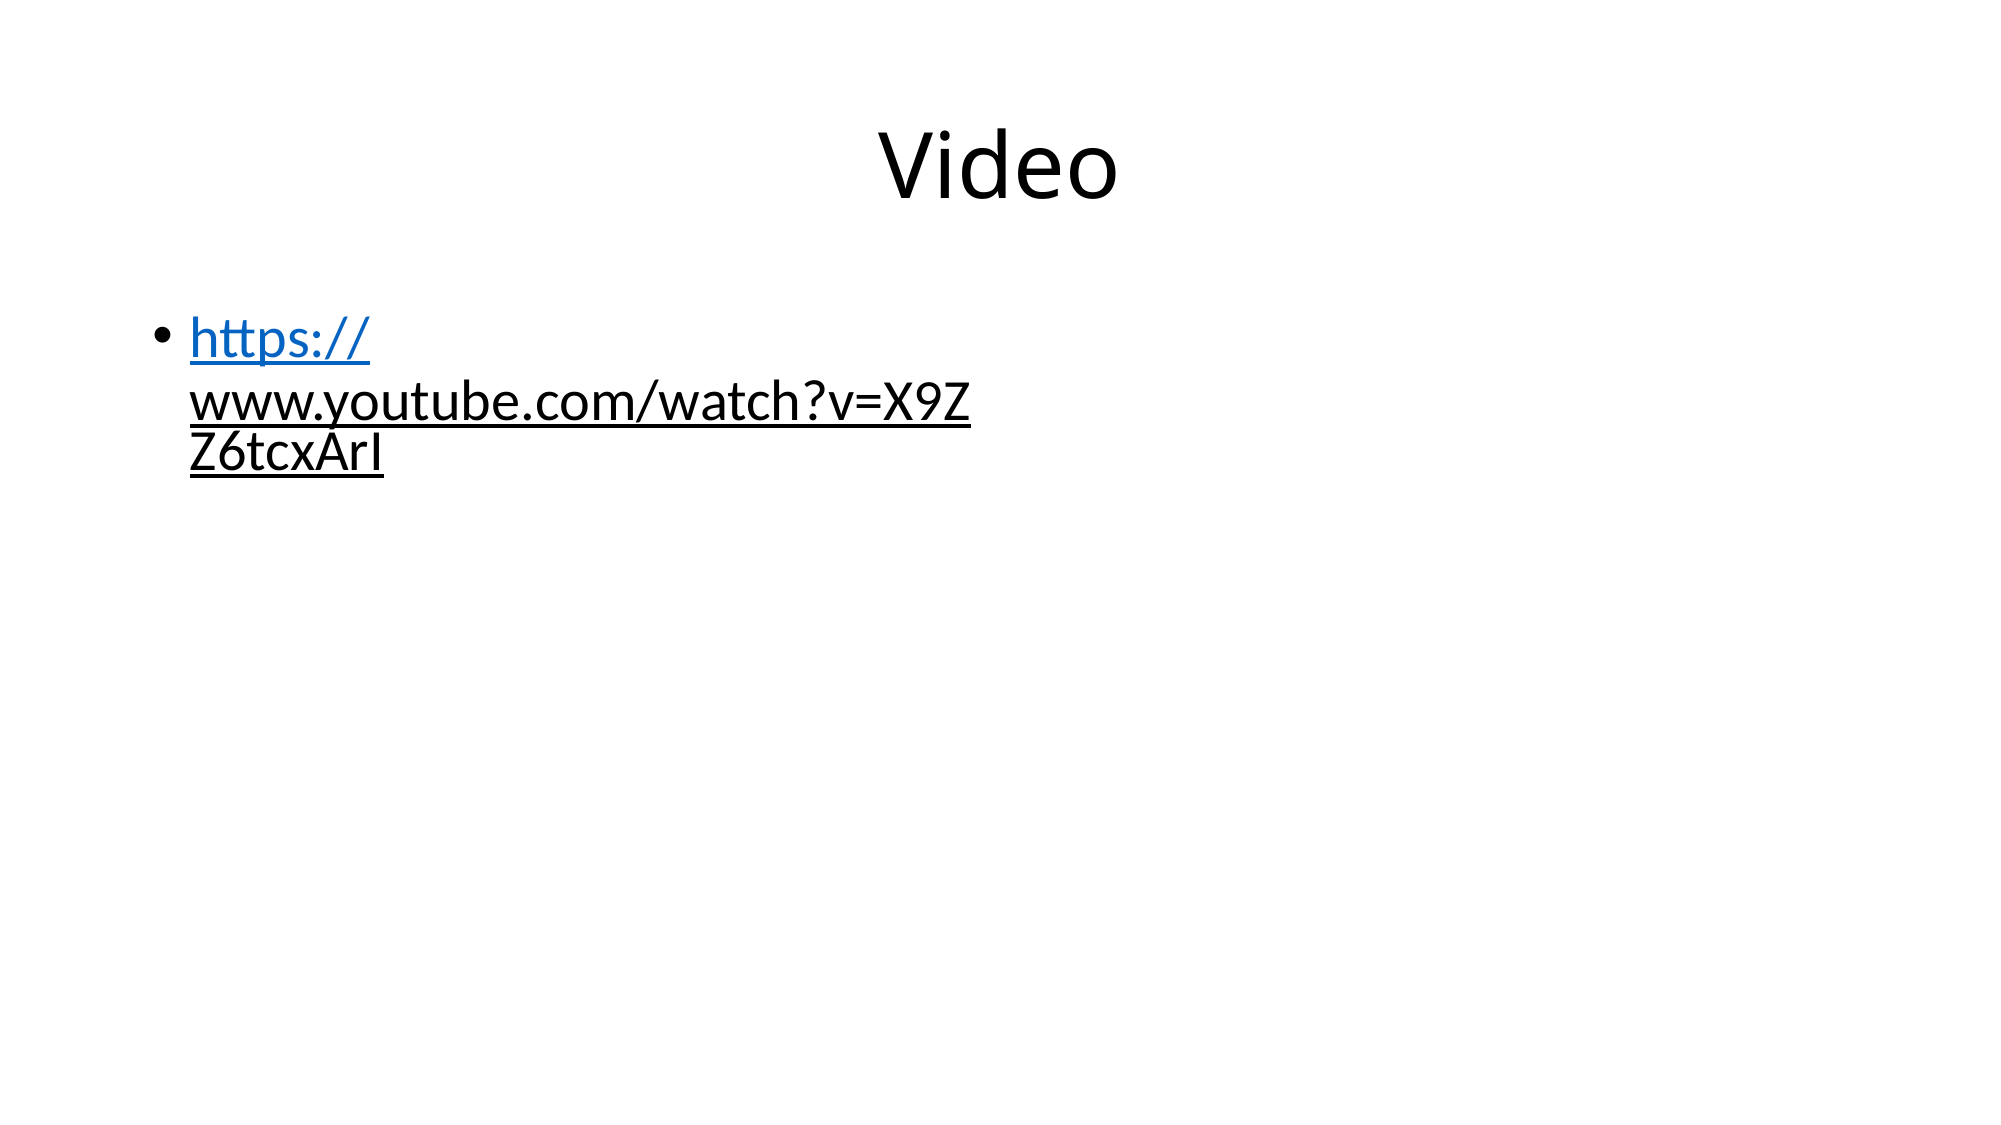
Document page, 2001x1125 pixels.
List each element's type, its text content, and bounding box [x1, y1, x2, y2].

list https://www.youtube.com/watch?v=X9ZZ6tcxArI [137, 299, 988, 1014]
title Video [137, 59, 1863, 278]
